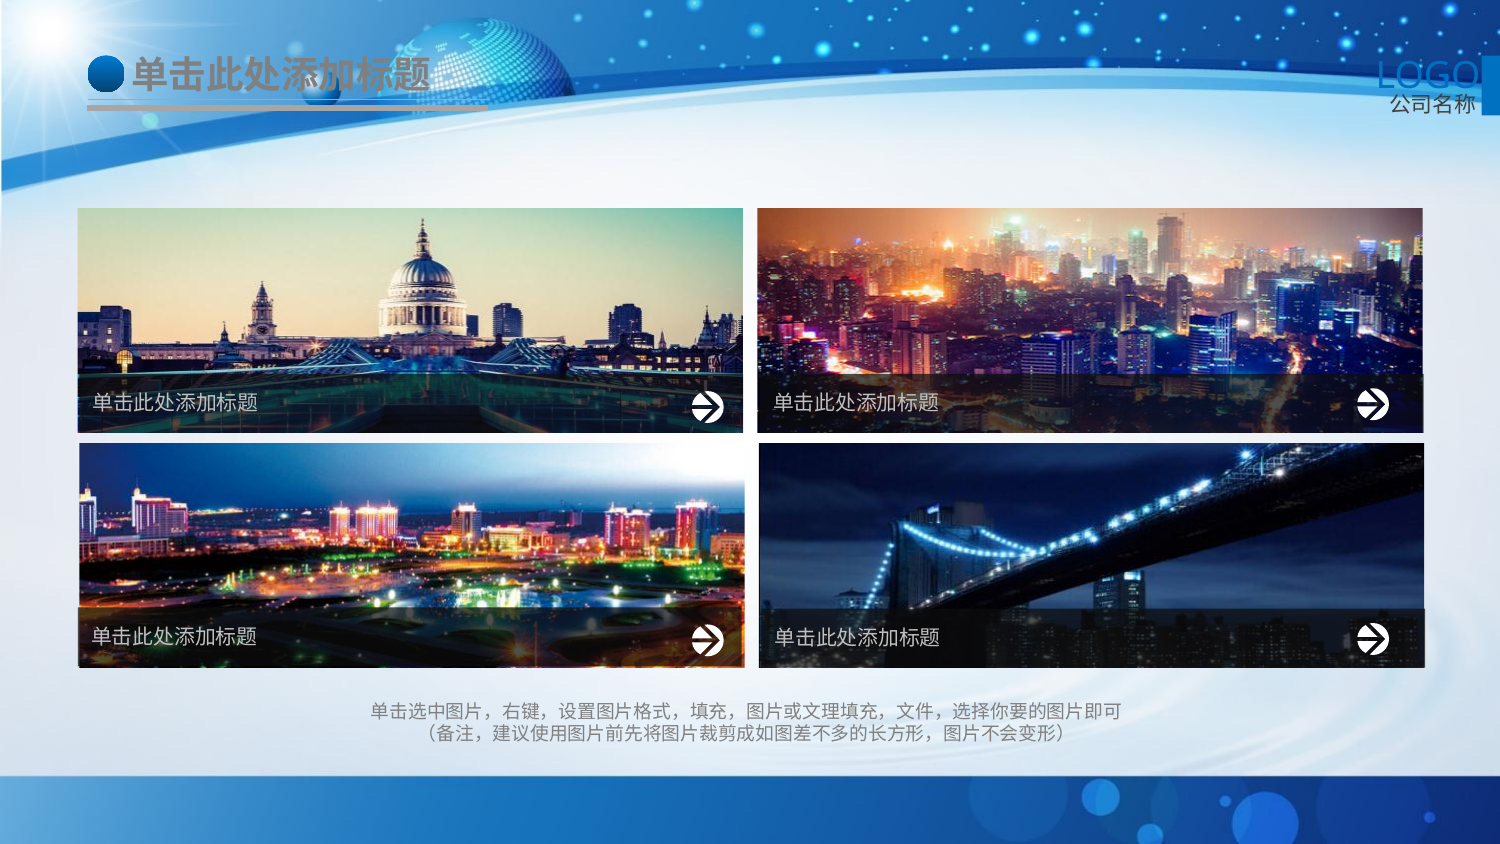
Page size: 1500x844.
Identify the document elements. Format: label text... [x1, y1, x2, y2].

text_box [757, 441, 1426, 609]
text_box 公司名称 [1374, 83, 1492, 125]
text_box 单击选中图片，右键，设置图片格式，填充，图片或文理填充，文件，选择你要的图片即可 （备注，建议使用图片前先将图片裁剪成如图差不多的长方形，图片不会变形） [131, 691, 1361, 752]
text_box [759, 608, 1426, 668]
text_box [758, 373, 1424, 434]
text_box [85, 53, 127, 95]
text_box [76, 606, 742, 667]
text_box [77, 373, 744, 434]
picture [0, 0, 1500, 844]
text_box 单击此处添加标题 [116, 43, 490, 99]
text_box [755, 206, 1425, 374]
text_box [77, 441, 747, 670]
text_box [76, 206, 745, 374]
text_box [1480, 54, 1500, 117]
text_box LOGO [1360, 43, 1496, 104]
